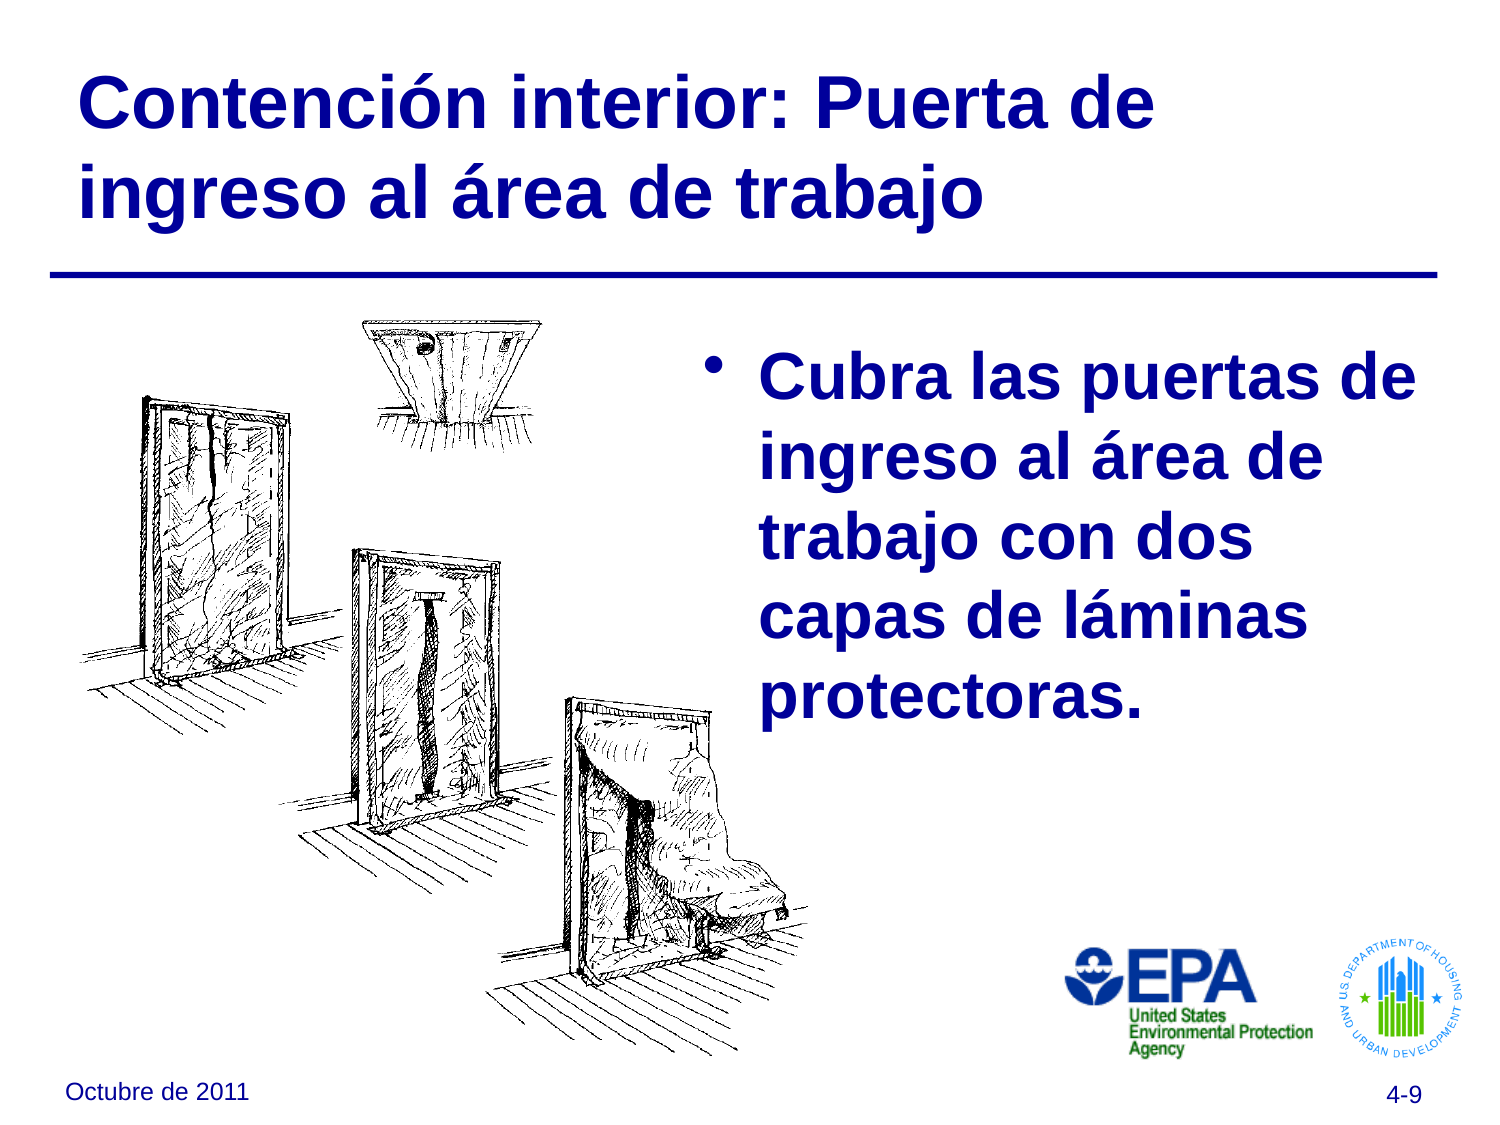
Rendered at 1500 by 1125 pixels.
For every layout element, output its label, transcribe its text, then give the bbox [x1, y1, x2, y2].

picture [1062, 943, 1319, 1064]
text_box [74, 312, 813, 1063]
picture [1337, 937, 1463, 1059]
title Contención interior: Puerta de ingreso al área de trabajo [61, 61, 1438, 226]
slide_number 4-9 [1124, 1049, 1438, 1125]
slide_number Octubre de 2011 [49, 1049, 363, 1125]
list Cubra las puertas de ingreso al área de trabajo con dos capas de láminas protectoras. [817, 324, 1451, 838]
